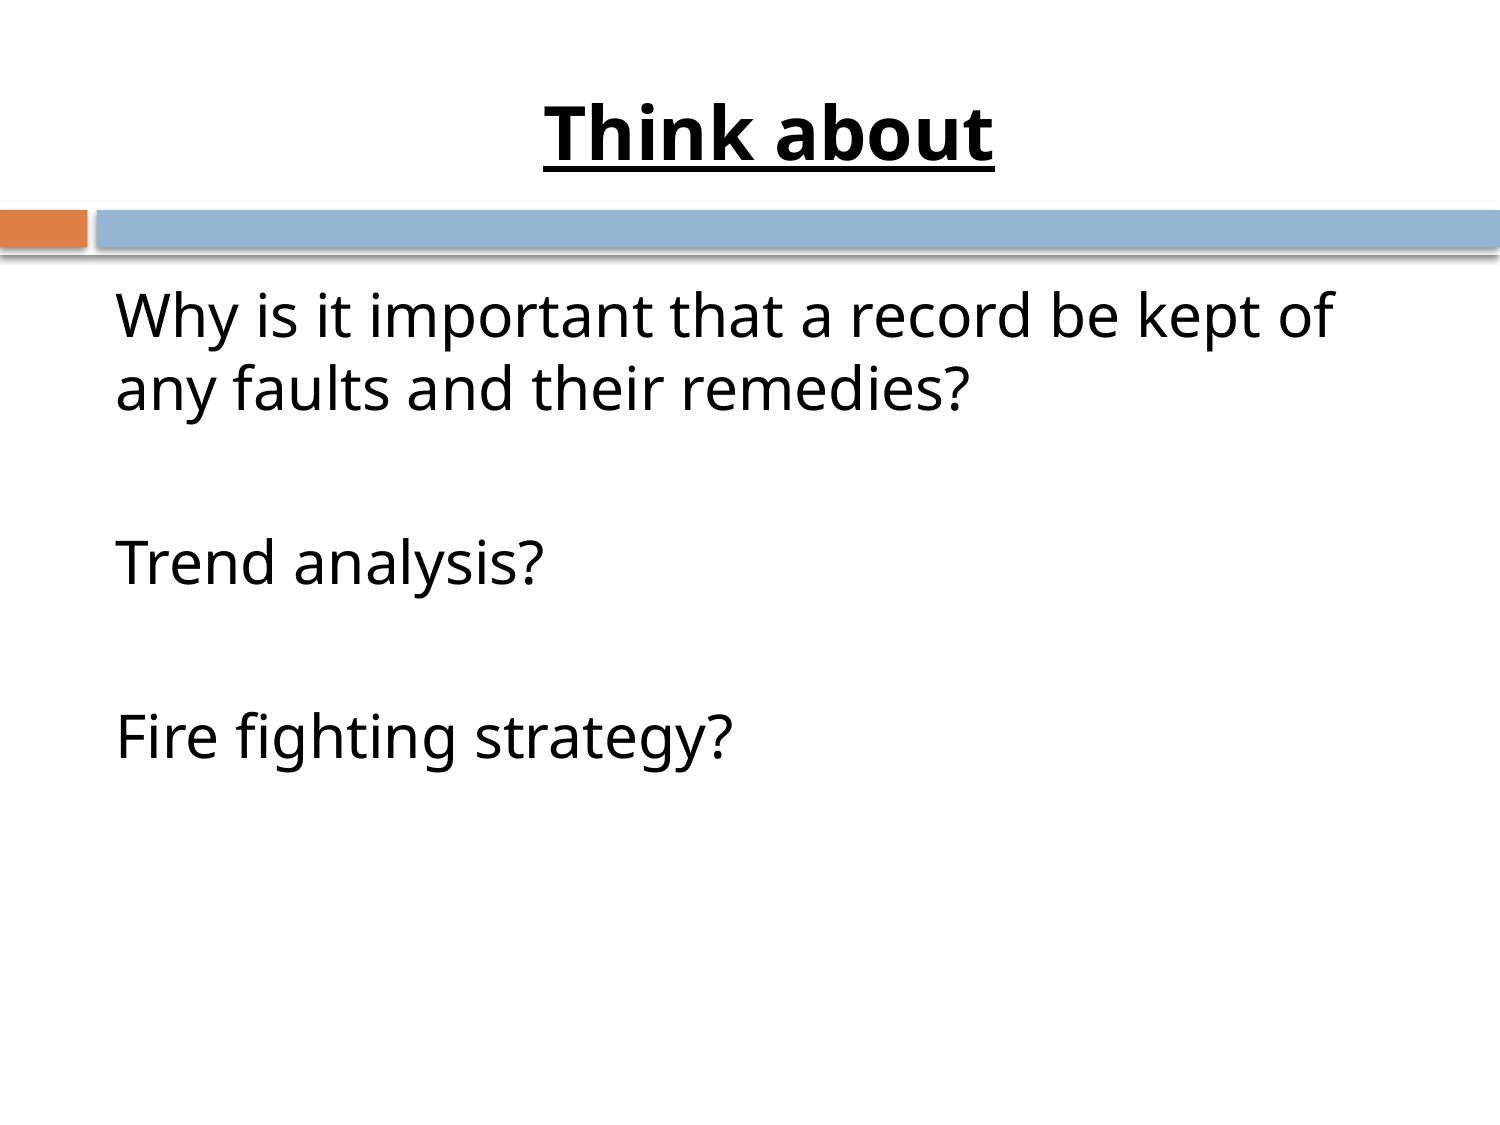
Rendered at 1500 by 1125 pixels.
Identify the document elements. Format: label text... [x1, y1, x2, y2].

list Think about Why is it important that a record be kept of any faults and their remedies? Trend analysis? Fire fighting strategy? [100, 78, 1438, 1000]
